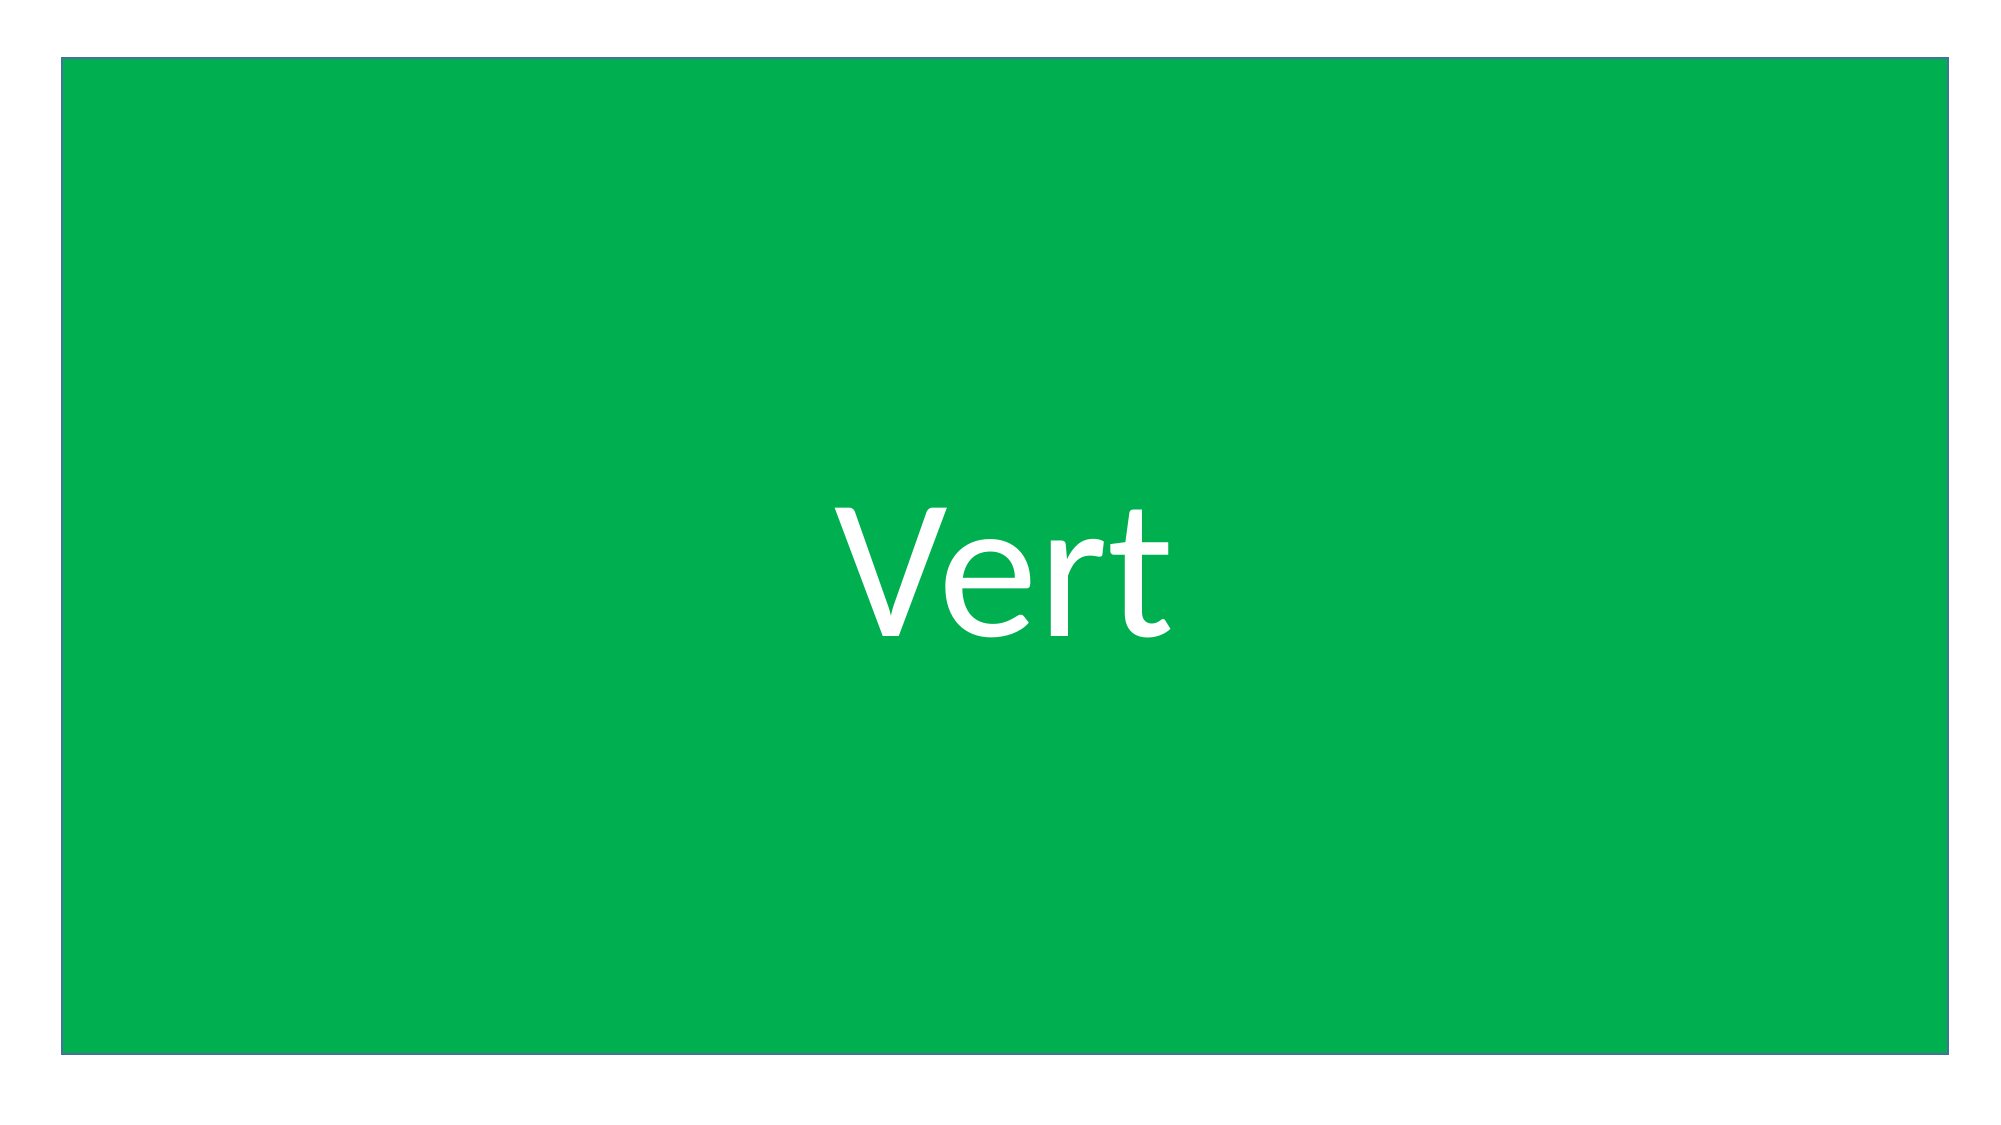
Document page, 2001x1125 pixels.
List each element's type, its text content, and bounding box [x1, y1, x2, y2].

text_box Vert [61, 57, 1949, 1055]
